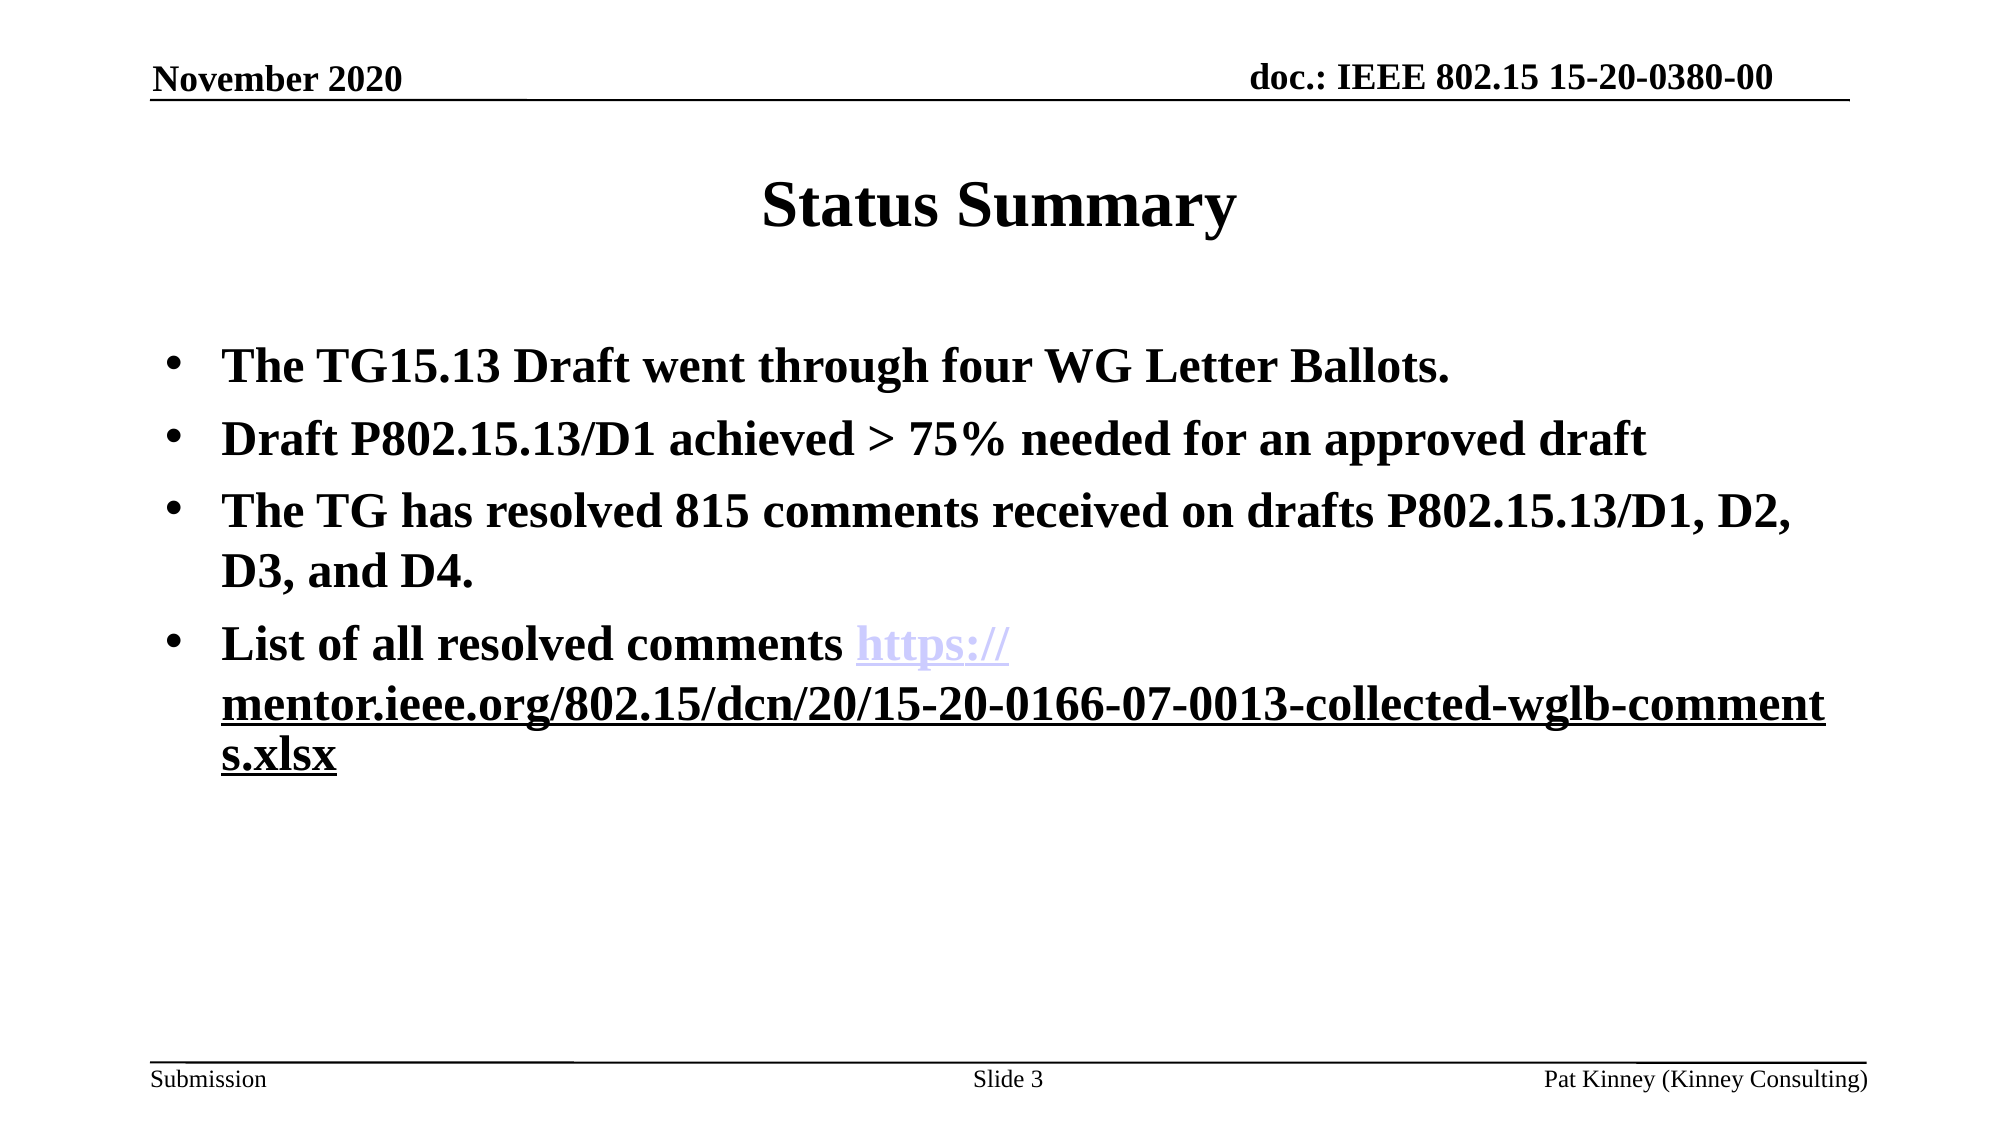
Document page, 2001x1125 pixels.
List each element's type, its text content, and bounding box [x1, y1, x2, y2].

slide_number Slide 3 [950, 1061, 1067, 1123]
footer Pat Kinney (Kinney Consulting) [1171, 1061, 1869, 1093]
list The TG15.13 Draft went through four WG Letter Ballots. Draft P802.15.13/D1 achieved > 75% needed for an approved draft The TG has resolved 815 comments received on drafts P802.15.13/D1, D2, D3, and D4. List of all resolved comments https://mentor.ieee.org/802.15/dcn/20/15-20-0166-07-0013-collected-wglb-comments.xlsx [149, 324, 1850, 1000]
title Status Summary [149, 112, 1850, 288]
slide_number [152, 54, 563, 100]
